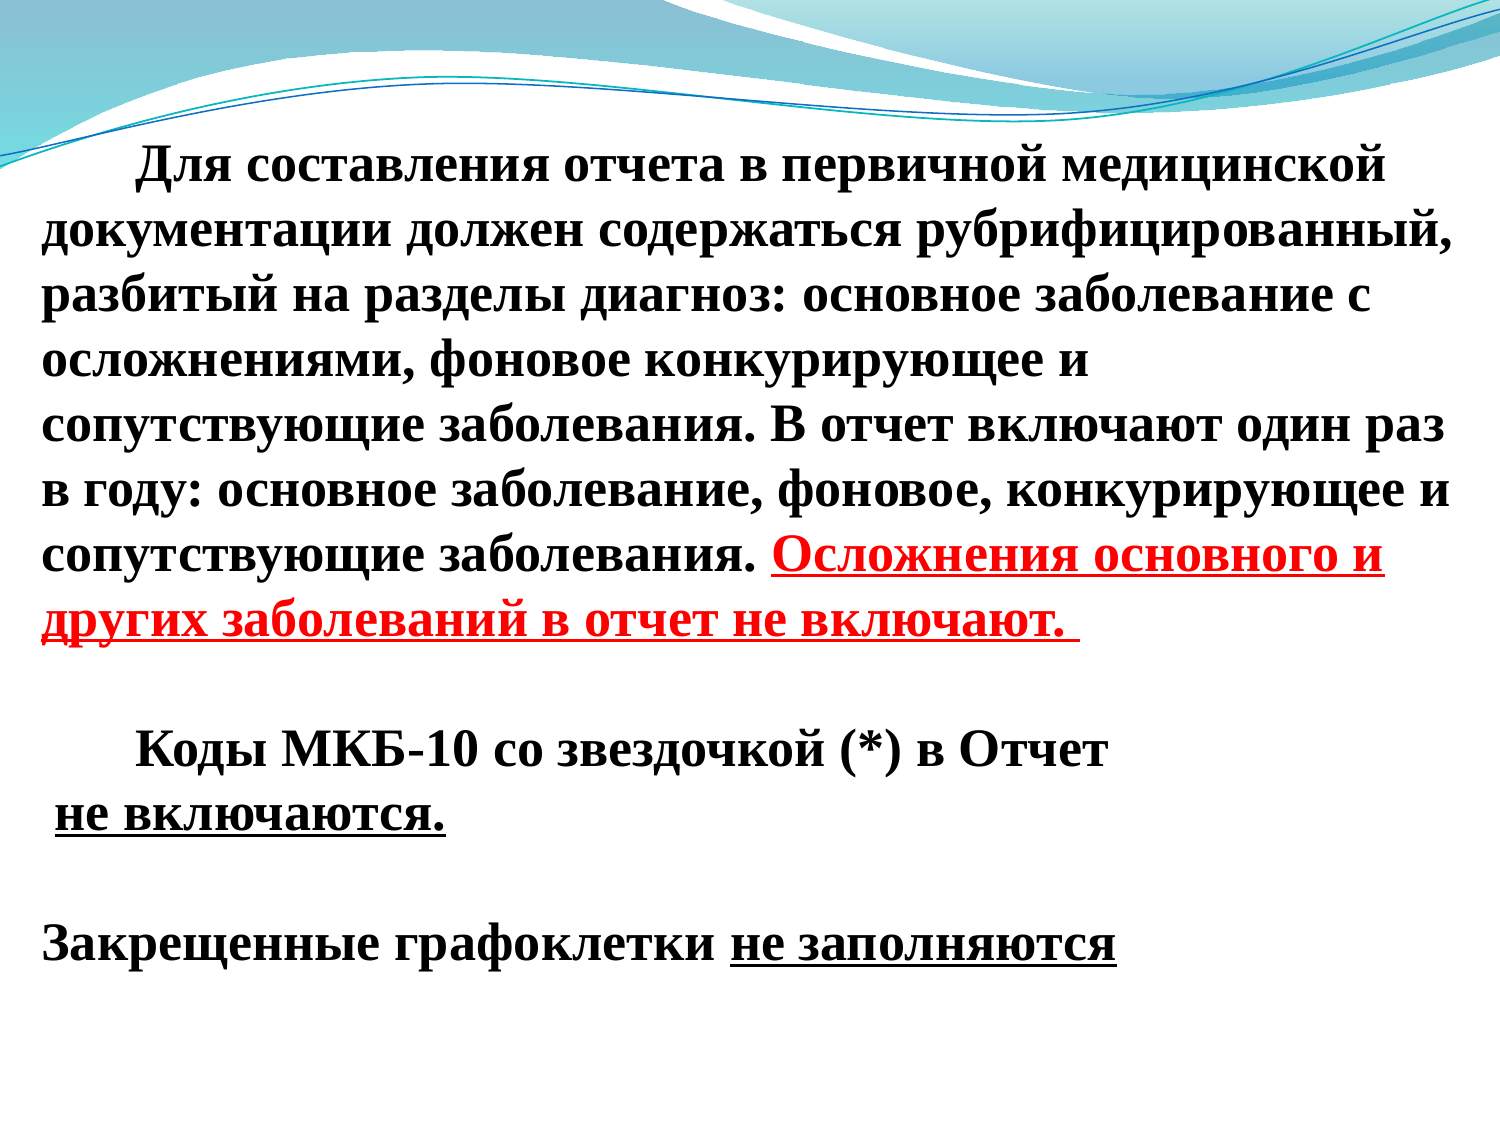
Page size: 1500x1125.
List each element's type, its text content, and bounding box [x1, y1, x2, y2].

title Для составления отчета в первичной медицинской документации должен содержаться рубрифицированный, разбитый на разделы диагноз: основное заболевание с осложнениями, фоновое конкурирующее и сопутствующие заболевания. В отчет включают один раз в году: основное заболевание, фоновое, конкурирующее и сопутствующие заболевания. Осложнения основного и других заболеваний в отчет не включают. Коды МКБ-10 со звездочкой (*) в Отчет не включаются. Закрещенные графоклетки не заполняются [41, 46, 1459, 1102]
